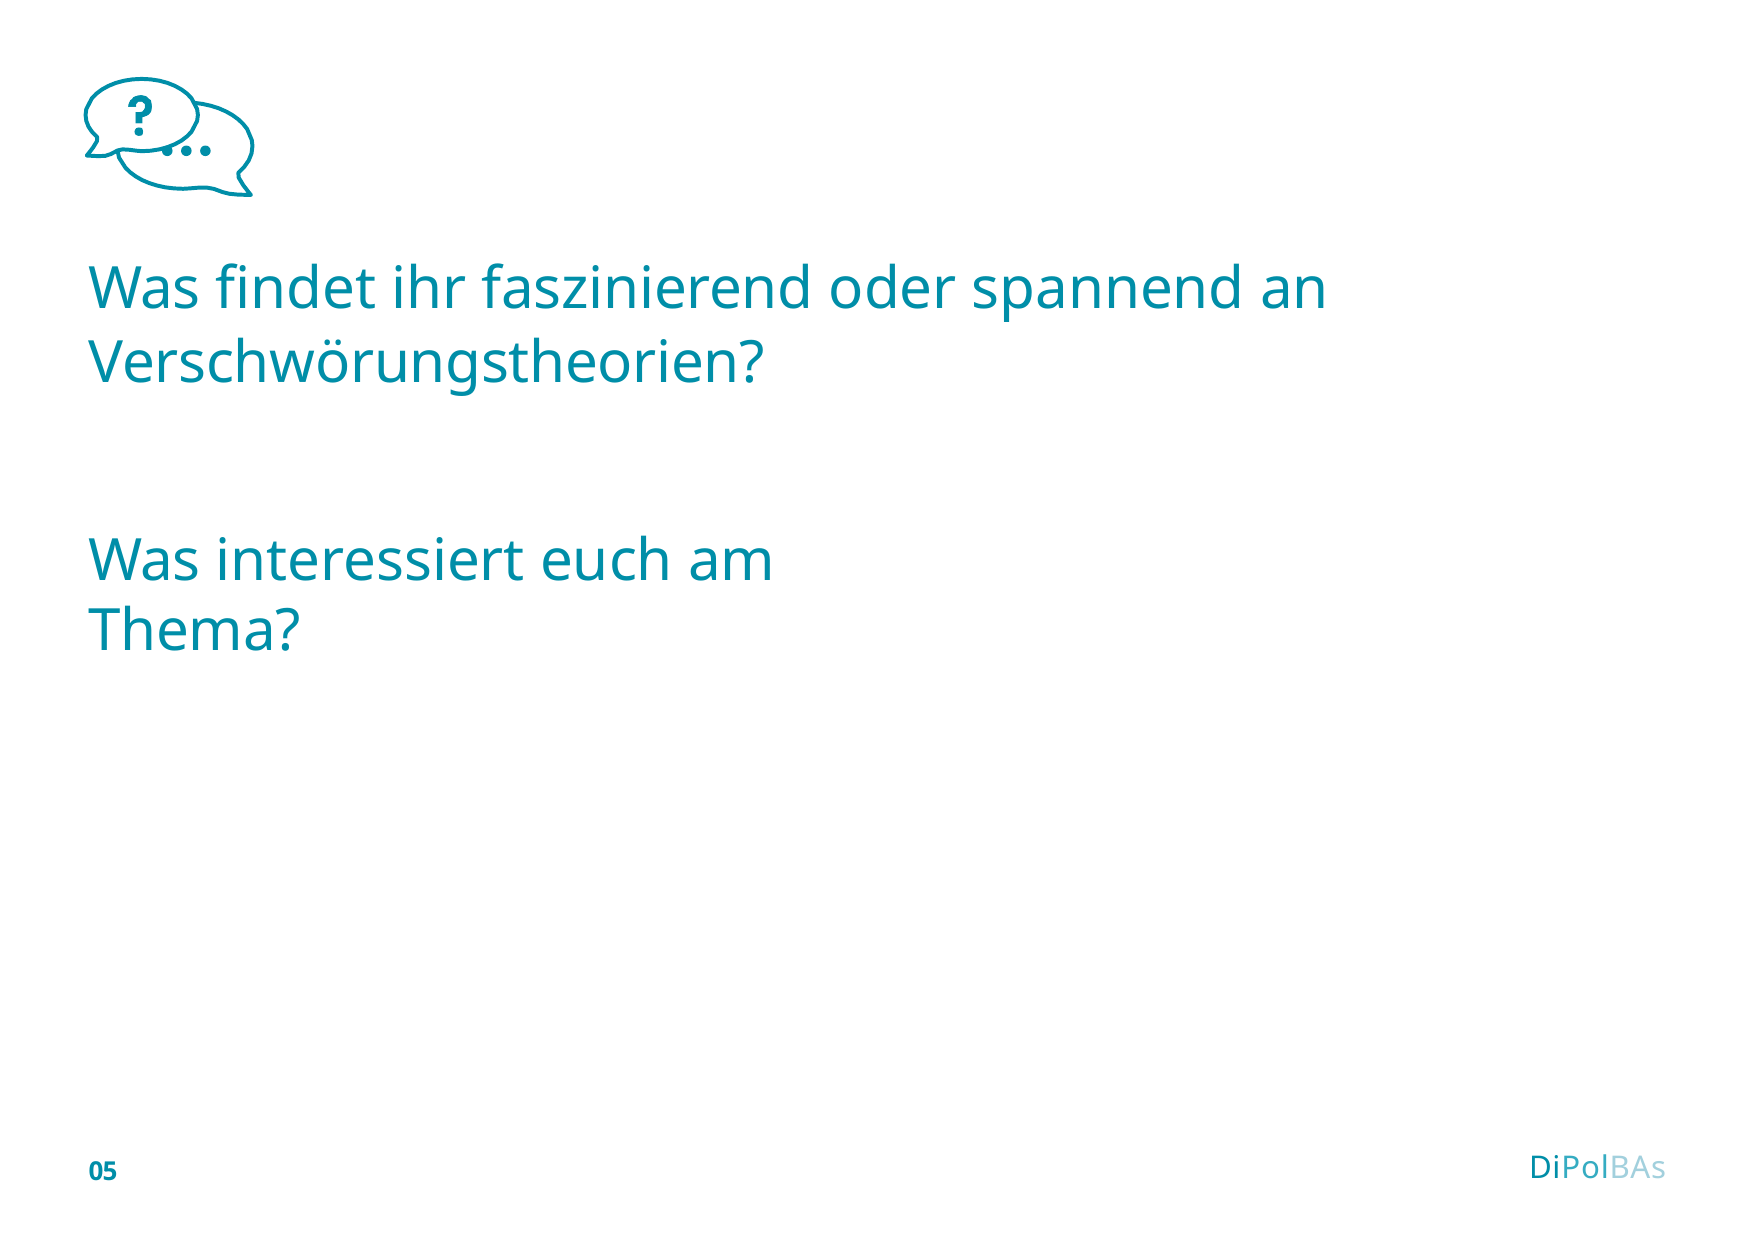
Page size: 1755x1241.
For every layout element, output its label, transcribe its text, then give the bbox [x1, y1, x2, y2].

footer DiPolBAs [1527, 1147, 1669, 1241]
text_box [83, 76, 255, 198]
text_box 05 [86, 1150, 123, 1187]
title Was findet ihr faszinierend oder spannend an Verschwörungstheorien? [86, 242, 1404, 453]
text_box Was interessiert euch am Thema? [86, 520, 1002, 663]
